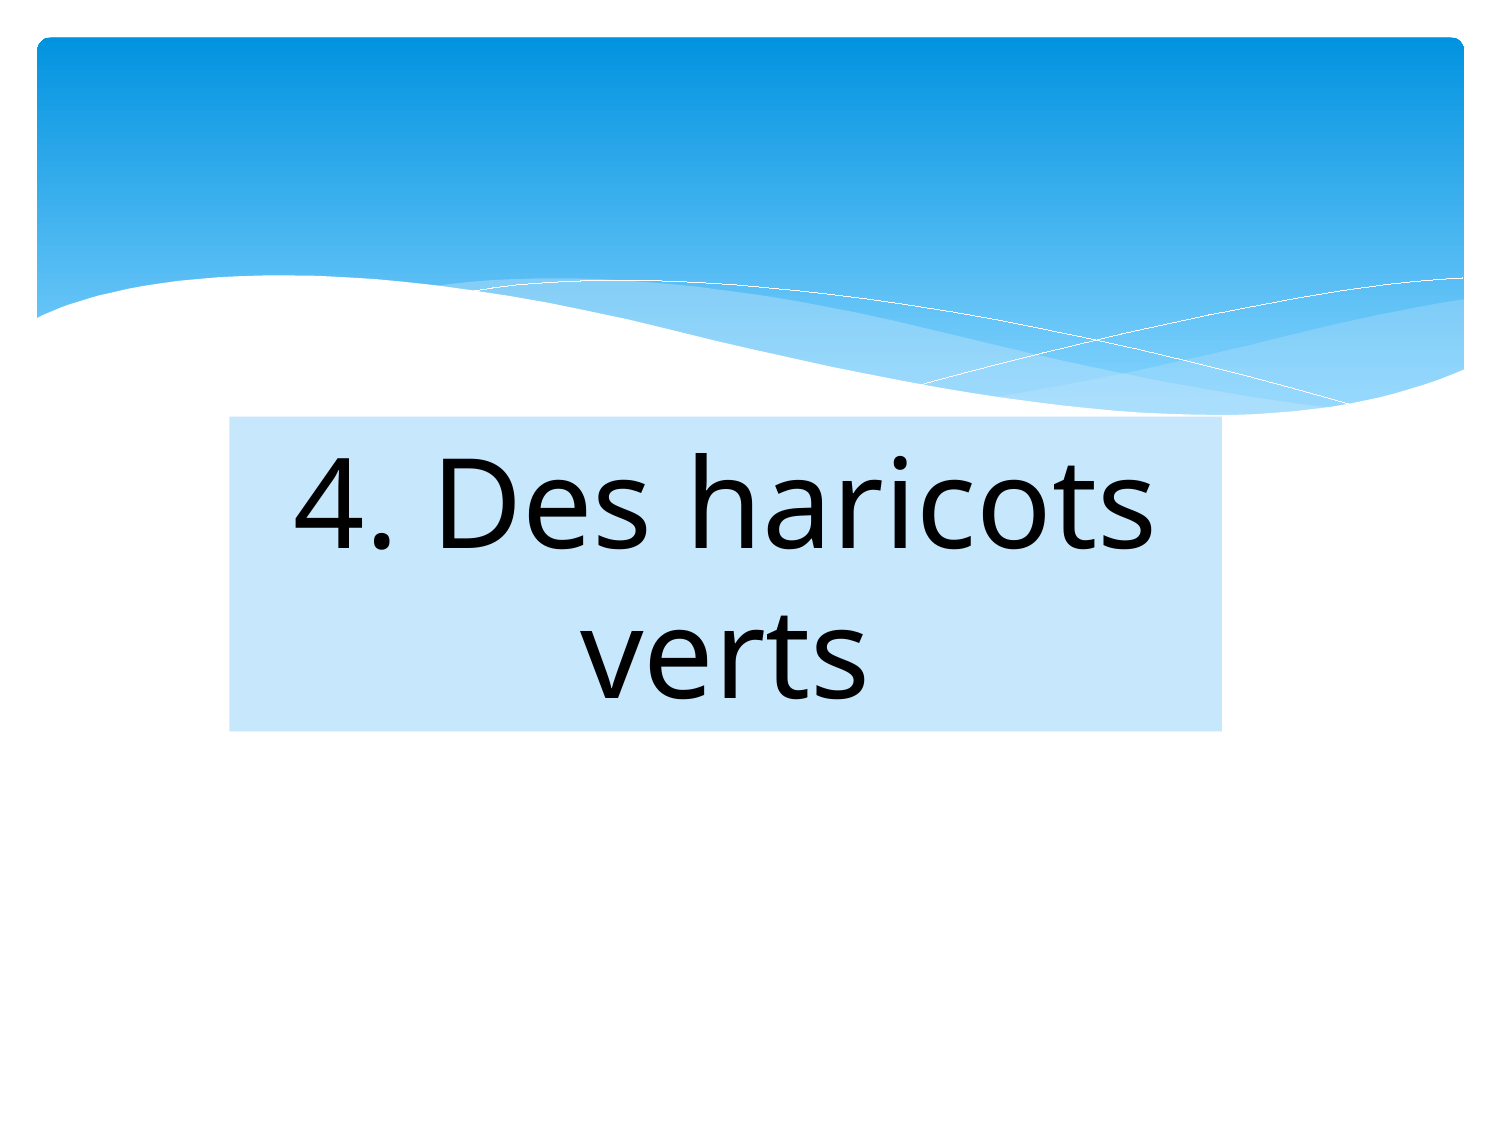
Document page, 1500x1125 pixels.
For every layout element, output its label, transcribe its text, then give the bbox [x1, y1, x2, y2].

text_box 4. Des haricots verts [229, 416, 1222, 732]
